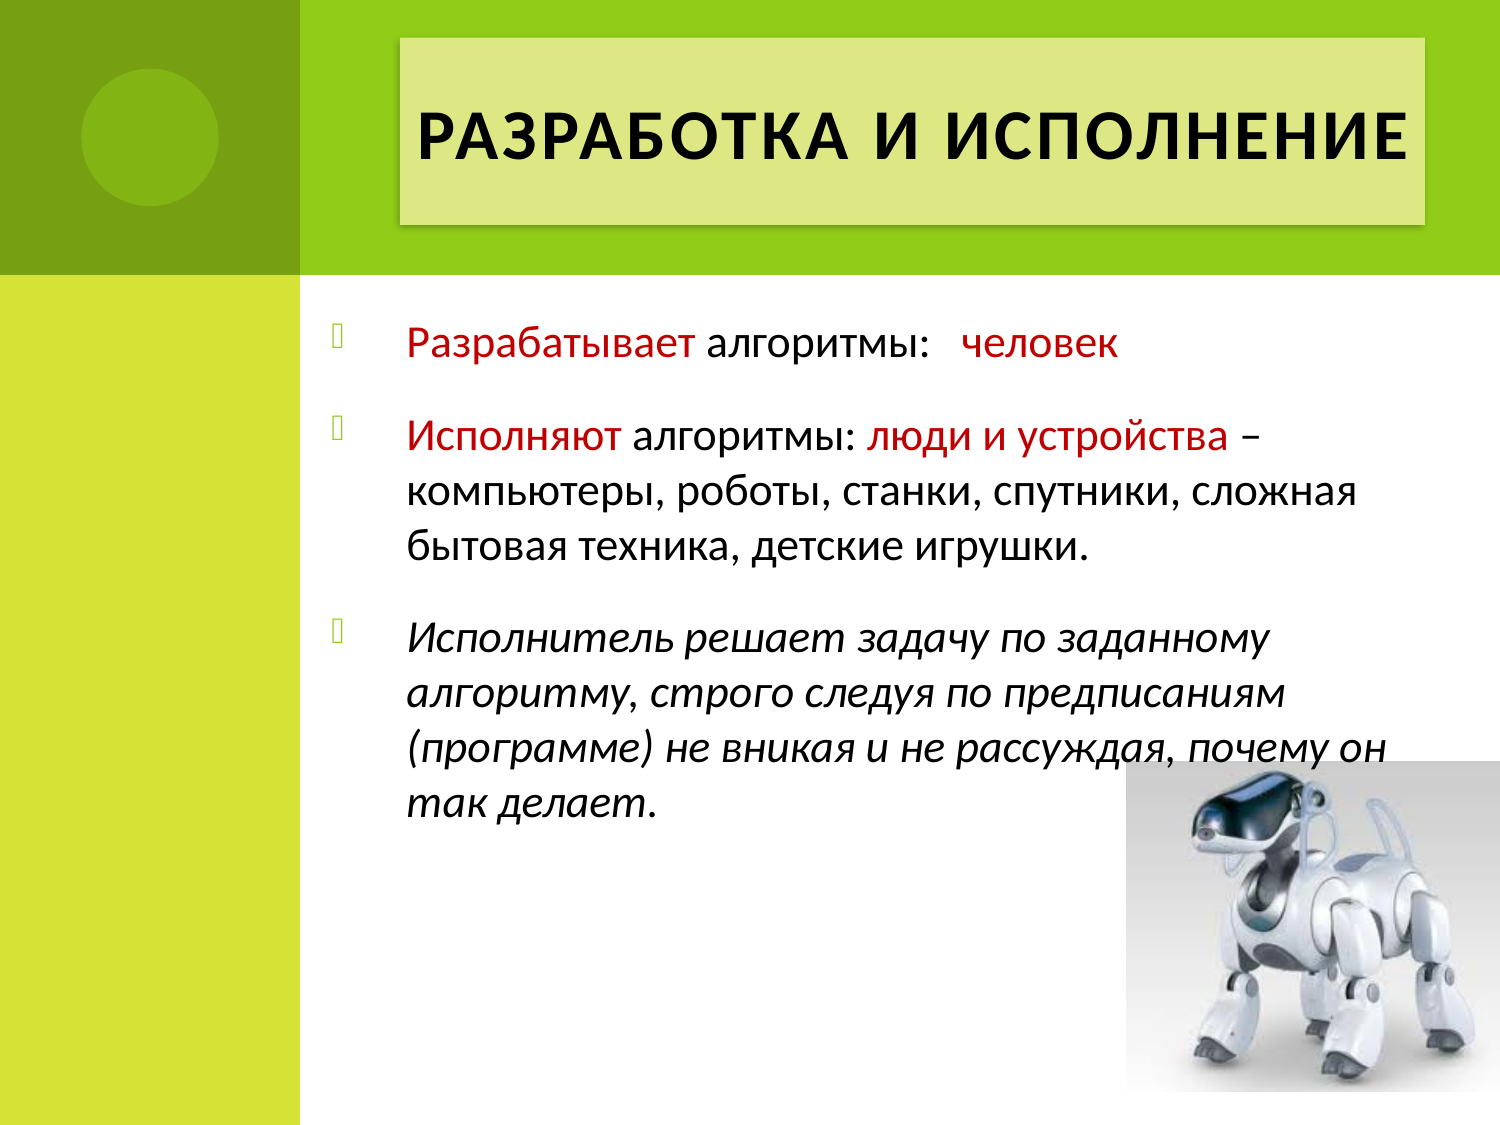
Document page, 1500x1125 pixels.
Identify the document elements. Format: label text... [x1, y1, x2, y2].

title Разработка и исполнение [399, 37, 1426, 226]
picture [1126, 761, 1500, 1092]
list Разрабатывает алгоритмы: человек Исполняют алгоритмы: люди и устройства – компьютеры, роботы, станки, спутники, сложная бытовая техника, детские игрушки. Исполнитель решает задачу по заданному алгоритму, строго следуя по предписаниям (программе) не вникая и не рассуждая, почему он так делает. [316, 304, 1465, 1005]
